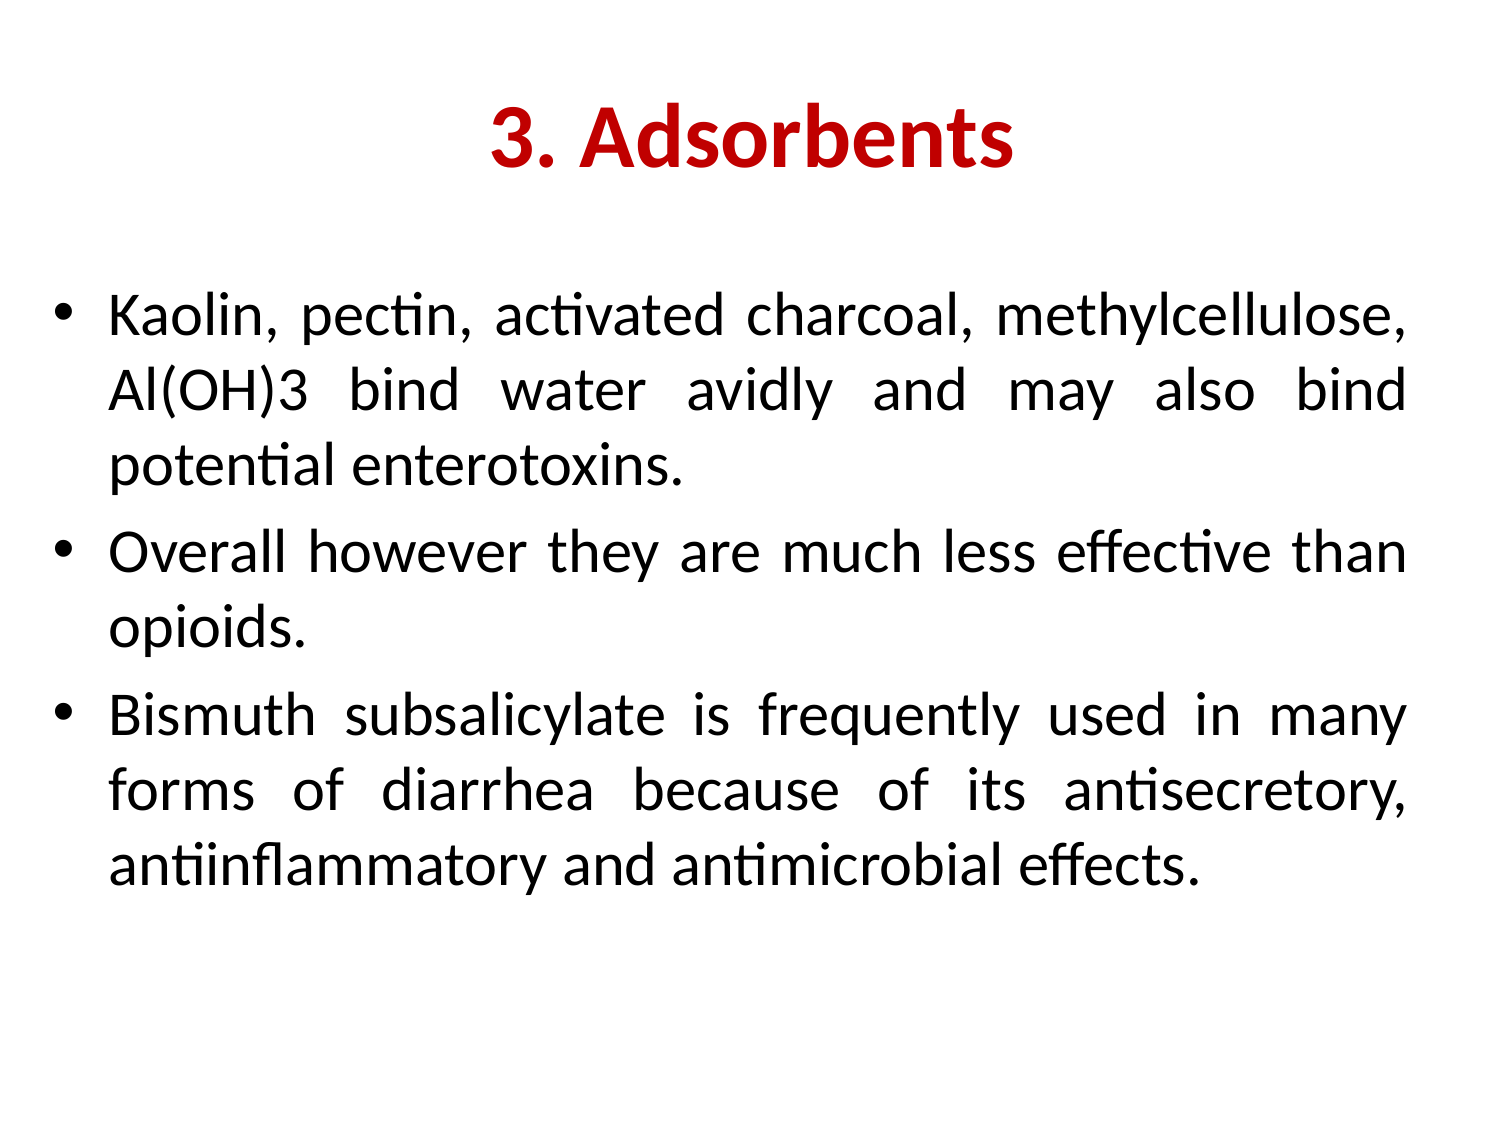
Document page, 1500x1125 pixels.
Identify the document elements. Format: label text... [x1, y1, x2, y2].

list Kaolin, pectin, activated charcoal, methylcellulose, Al(OH)3 bind water avidly and may also bind potential enterotoxins. Overall however they are much less effective than opioids. Bismuth subsalicylate is frequently used in many forms of diarrhea because of its antisecretory, antiinflammatory and antimicrobial effects. [37, 265, 1425, 1063]
title 3. Adsorbents [76, 37, 1427, 225]
